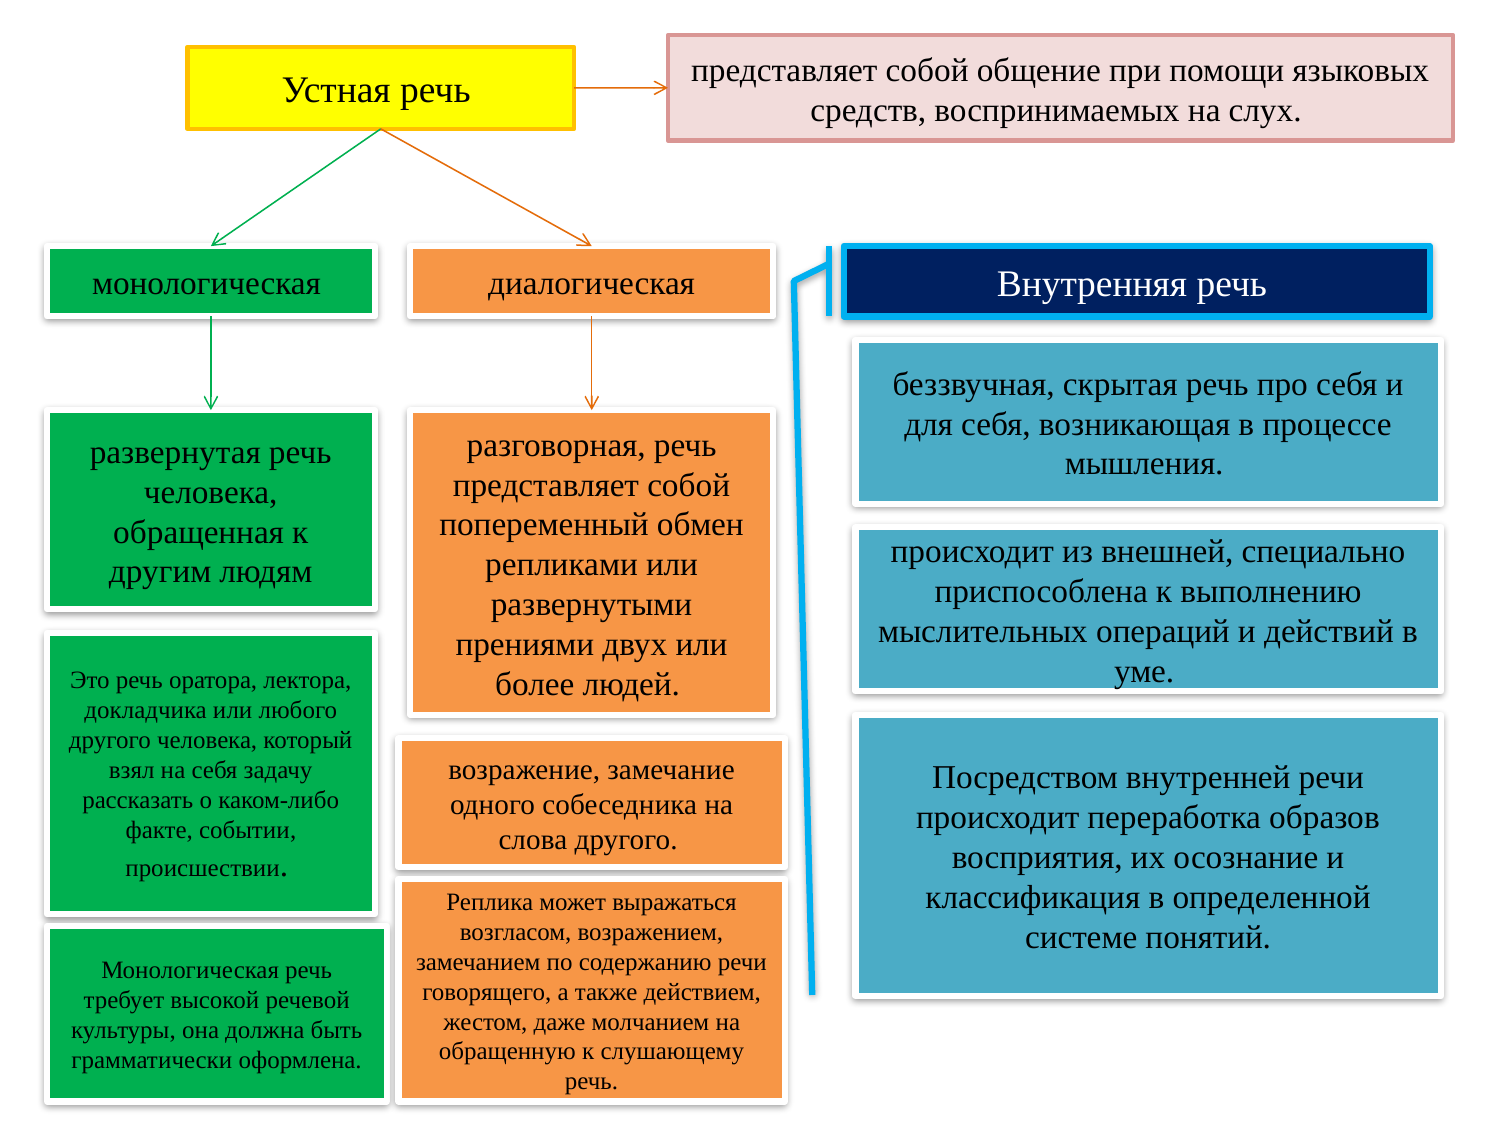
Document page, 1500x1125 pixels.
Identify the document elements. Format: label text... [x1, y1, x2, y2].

text_box Устная речь [185, 45, 576, 131]
text_box Монологическая речь требует высокой речевой культуры, она должна быть грамматически оформлена. [44, 923, 390, 1105]
text_box беззвучная, скрытая речь про себя и для себя, возникающая в процессе мышления. [852, 337, 1444, 507]
text_box Внутренняя речь [841, 243, 1433, 320]
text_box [427, 81, 546, 294]
text_box монологическая [44, 243, 378, 319]
text_box представляет собой общение при помощи языковых средств, воспринимаемых на слух. [666, 33, 1455, 143]
text_box развернутая речь человека, обращенная к другим людям [44, 407, 378, 612]
text_box Внутренняя речь [790, 246, 832, 996]
text_box разговорная, речь представляет собой попеременный обмен репликами или развернутыми прениями двух или более людей. [407, 407, 776, 718]
text_box Реплика может выражаться возгласом, возражением, замечанием по содержанию речи говорящего, а также действием, жестом, даже молчанием на обращенную к слушающему речь. [395, 876, 788, 1105]
text_box возражение, замечание одного собеседника на слова другого. [395, 735, 788, 870]
text_box Посредством внутренней речи происходит переработка образов восприятия, их осознание и классификация в определенной системе понятий. [852, 712, 1444, 999]
text_box Это речь оратора, лектора, докладчика или любого другого человека, который взял на себя задачу рассказать о каком-либо факте, событии, происшествии. [44, 630, 378, 917]
text_box диалогическая [407, 243, 776, 319]
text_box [236, 102, 355, 273]
text_box происходит из внешней, специально приспособлена к выполнению мыслительных операций и действий в уме. [852, 524, 1444, 694]
